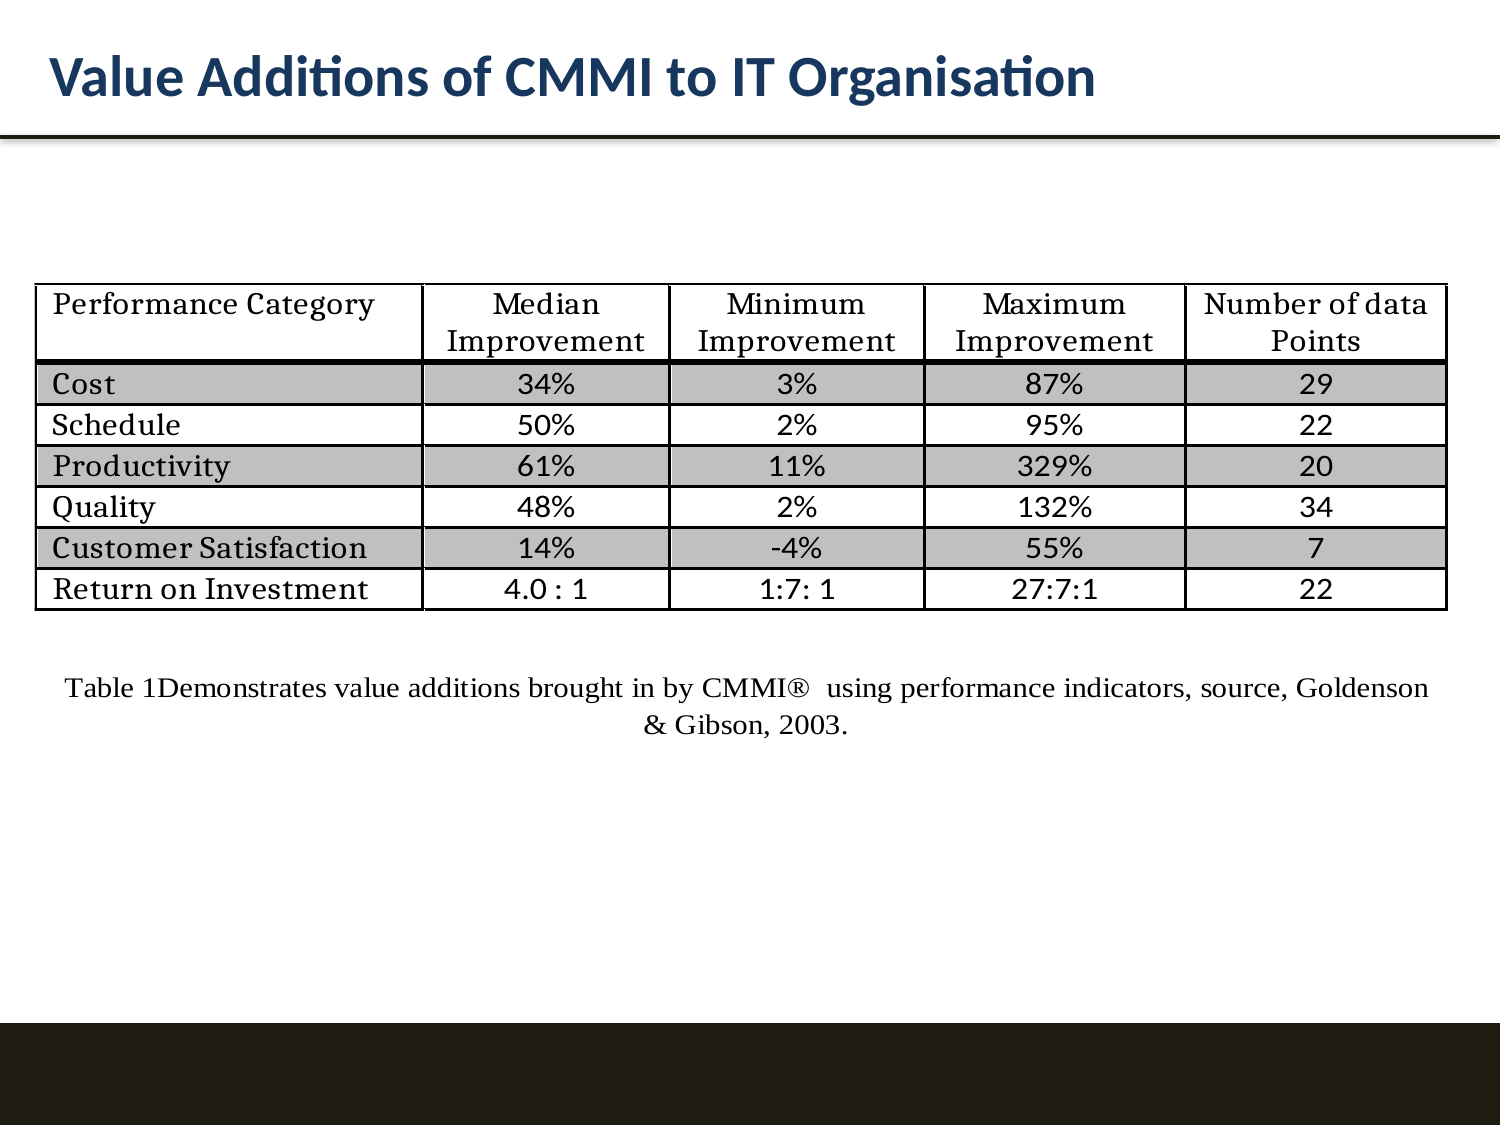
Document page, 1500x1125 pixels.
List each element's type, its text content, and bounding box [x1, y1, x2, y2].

text_box Value Additions of CMMI to IT Organisation [34, 75, 1353, 116]
text_box [0, 1021, 1500, 1125]
picture [34, 243, 1459, 776]
text_box [0, 0, 1500, 75]
